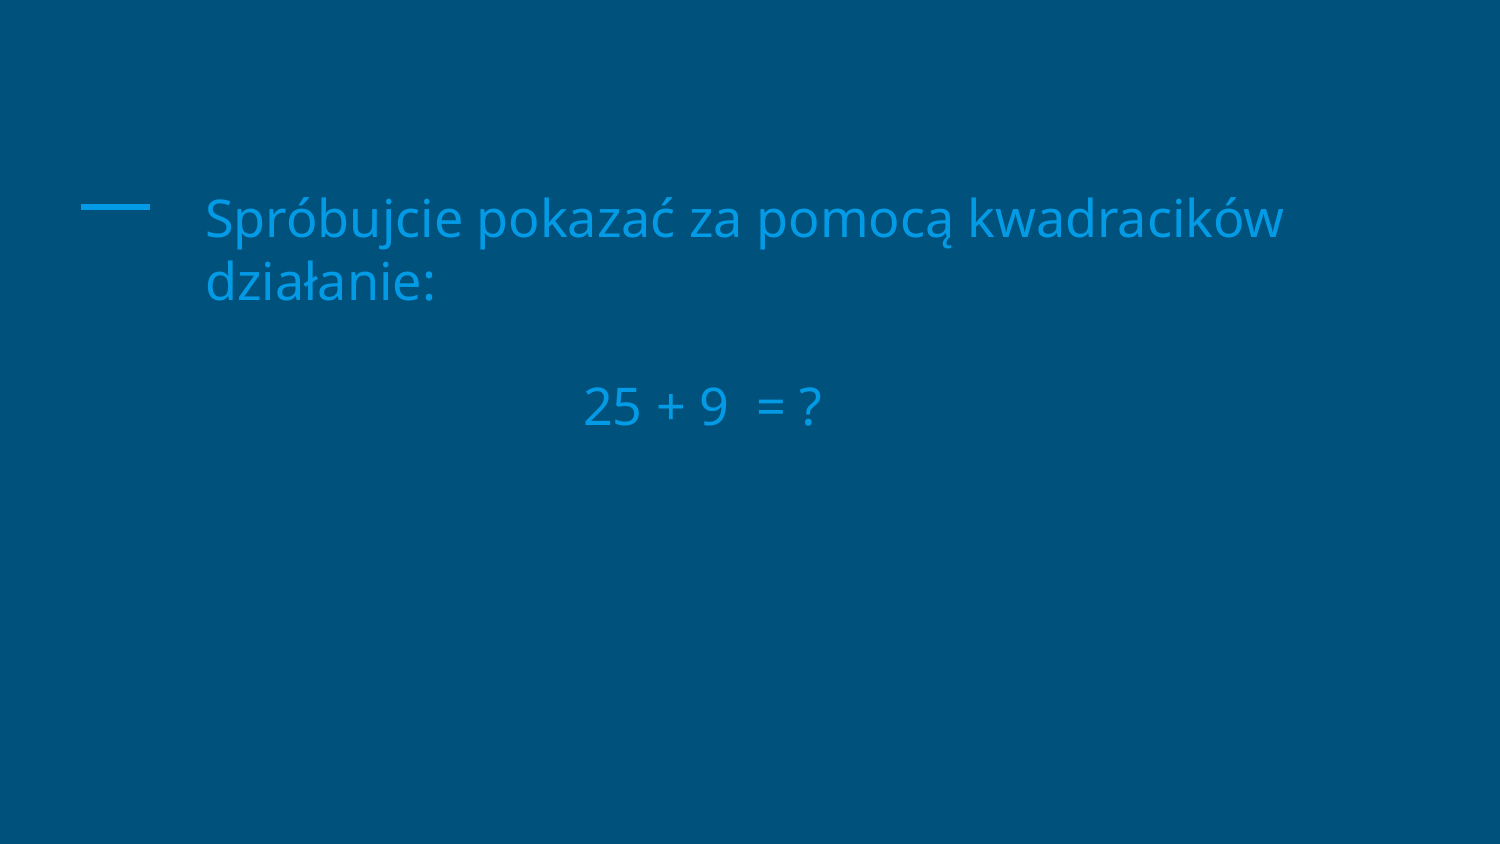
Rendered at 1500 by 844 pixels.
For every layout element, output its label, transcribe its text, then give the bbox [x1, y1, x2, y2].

text_box Spróbujcie pokazać za pomocą kwadracików działanie: 25 + 9 = ? [190, 170, 1307, 643]
